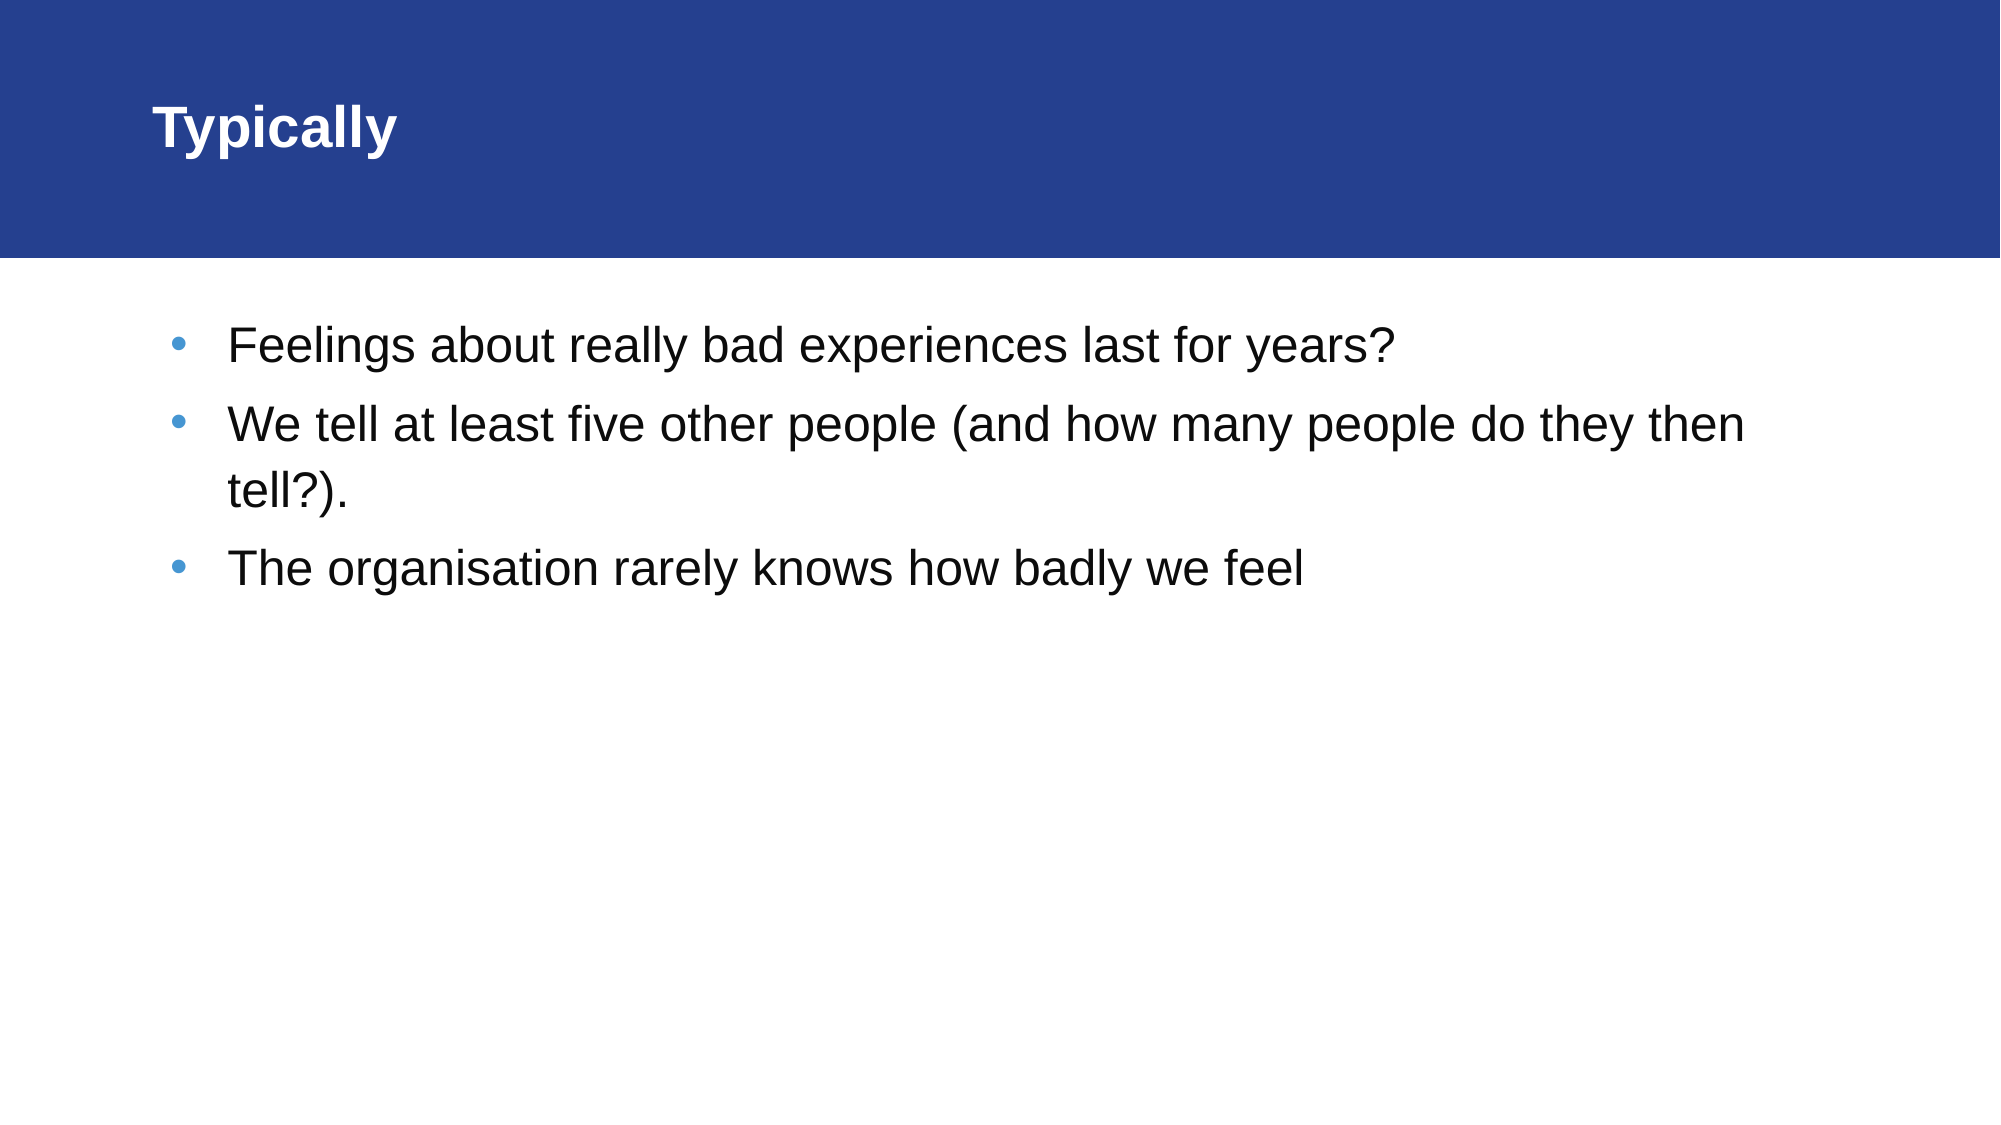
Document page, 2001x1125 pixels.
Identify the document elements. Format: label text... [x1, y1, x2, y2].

title Typically [137, 20, 1863, 238]
list Feelings about really bad experiences last for years? We tell at least five other people (and how many people do they then tell?). The organisation rarely knows how badly we feel [137, 299, 1863, 1025]
